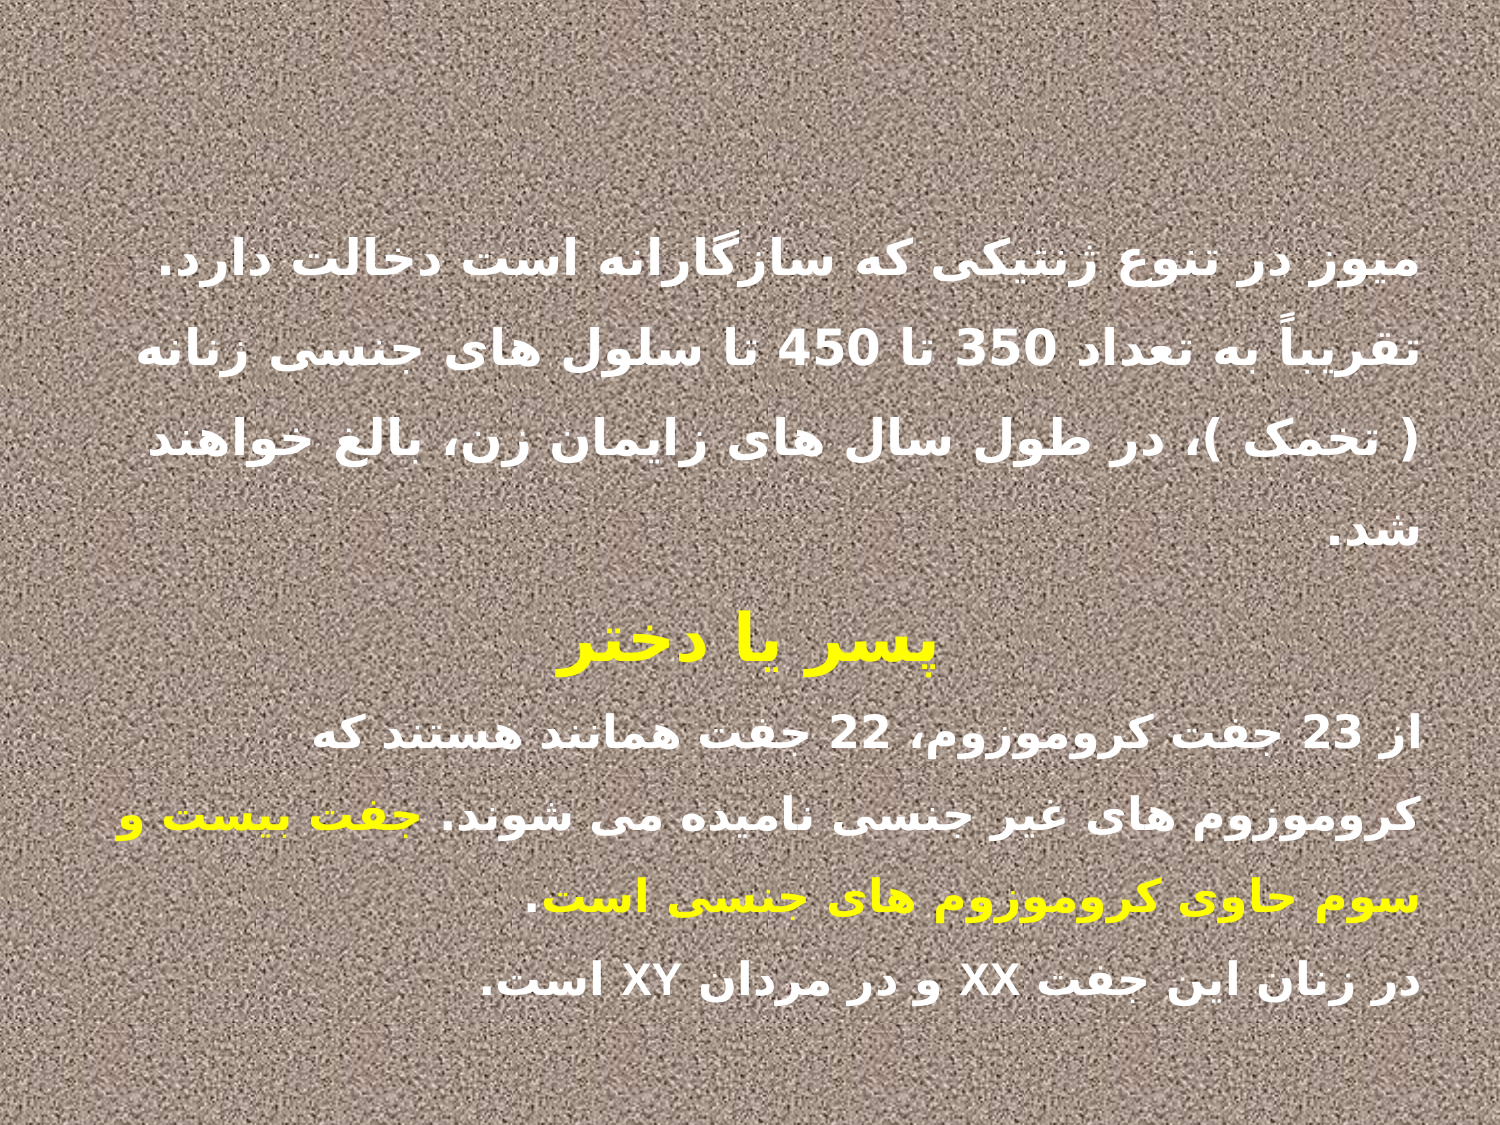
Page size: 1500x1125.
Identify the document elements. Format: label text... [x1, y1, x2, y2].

footer www.modirkade.ir [212, 1050, 904, 1095]
picture [0, 0, 1500, 1125]
list میوز در تنوع ژنتیکی که سازگارانه است دخالت دارد. تقریباً به تعداد 350 تا 450 تا سلول های جنسی زنانه ( تخمک )، در طول سال های زایمان زن، بالغ خواهند شد. پسر یا دختر از 23 جفت کروموزوم، 22 جفت همانند هستند که کروموزوم های غیر جنسی نامیده می شوند. جفت بیست و سوم حاوی کروموزوم های جنسی است. در زنان این جفت XX و در مردان XY است. [62, 187, 1438, 1075]
slide_number 7 [1417, 1068, 1494, 1114]
